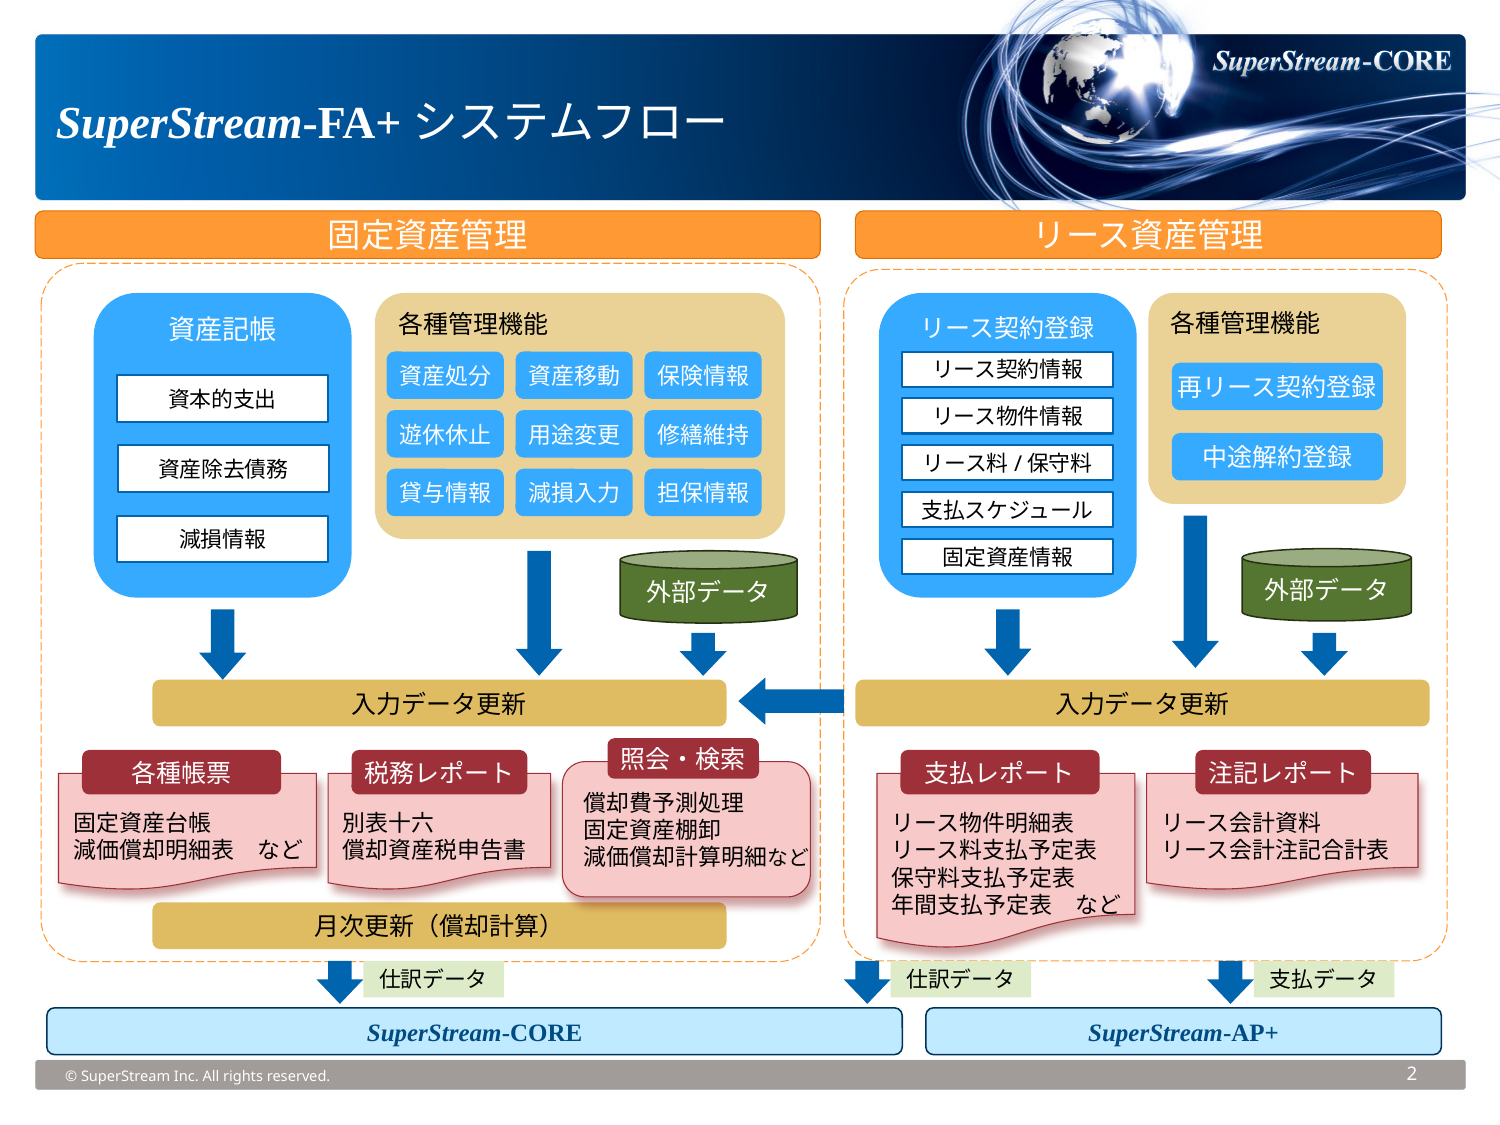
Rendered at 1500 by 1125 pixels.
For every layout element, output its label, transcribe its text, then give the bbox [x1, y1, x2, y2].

text_box 固定資産台帳 減価償却明細表 など [58, 773, 317, 890]
text_box 資本的支出 [115, 373, 330, 424]
title SuperStream-FA+システムフロー [41, 35, 1376, 201]
footer © SuperStream Inc. All rights reserved. [50, 1059, 423, 1094]
text_box 減損情報 [115, 513, 330, 564]
text_box [984, 609, 1032, 676]
text_box リース資産管理 [855, 210, 1442, 259]
text_box 用途変更 [515, 410, 633, 458]
text_box リース物件明細表 リース料支払予定表 保守料支払予定表 年間支払予定表 など [877, 773, 1135, 948]
text_box 償却費予測処理 固定資産棚卸 減価償却計算明細など [562, 761, 811, 897]
text_box 外部データ [1240, 546, 1414, 624]
text_box SuperStream-AP+ [923, 1005, 1444, 1057]
text_box 仕訳データ [363, 960, 504, 998]
text_box 資産移動 [515, 351, 633, 399]
text_box 再リース契約登録 [1171, 362, 1383, 411]
text_box 資産除去債務 [116, 443, 331, 494]
text_box [1171, 515, 1219, 668]
text_box [1300, 632, 1348, 676]
text_box 各種管理機能 [374, 292, 786, 540]
text_box 減損入力 [515, 468, 633, 517]
text_box SuperStream-CORE [44, 1005, 905, 1057]
text_box 支払データ [1253, 960, 1395, 998]
text_box 資産処分 [386, 351, 504, 399]
text_box 税務レポート [351, 749, 528, 795]
text_box 照会・検索 [607, 738, 760, 779]
text_box [1206, 960, 1253, 1004]
text_box リース物件情報 [900, 396, 1115, 436]
text_box リース契約登録 [878, 292, 1137, 598]
picture [0, 0, 1500, 1125]
text_box [738, 677, 844, 725]
text_box 仕訳データ [890, 960, 1032, 998]
text_box 入力データ更新 [152, 679, 727, 727]
text_box 別表十六 償却資産税申告書 [328, 773, 551, 890]
text_box 貸与情報 [386, 468, 504, 517]
text_box 外部データ [617, 548, 800, 626]
text_box 担保情報 [644, 468, 762, 517]
text_box [679, 632, 727, 676]
text_box 修繕維持 [644, 410, 762, 458]
text_box [843, 269, 1448, 961]
text_box 入力データ更新 [855, 679, 1430, 727]
text_box 固定資産管理 [35, 210, 821, 259]
text_box リース会計資料 リース会計注記合計表 [1146, 773, 1418, 890]
text_box リース料/保守料 [900, 443, 1115, 483]
text_box 月次更新（償却計算） [152, 902, 727, 950]
text_box 資産記帳 [93, 292, 352, 598]
text_box [843, 960, 890, 1004]
text_box [316, 960, 363, 1004]
text_box 中途解約登録 [1171, 432, 1383, 481]
text_box [41, 263, 821, 962]
text_box 注記レポート [1195, 749, 1372, 795]
text_box リース契約情報 [900, 349, 1115, 389]
text_box 保険情報 [644, 351, 762, 399]
text_box 支払レポート [900, 749, 1100, 795]
text_box [199, 609, 247, 680]
text_box 遊休休止 [386, 410, 504, 458]
text_box 固定資産情報 [900, 537, 1115, 576]
text_box [515, 550, 563, 676]
text_box 各種帳票 [81, 749, 282, 795]
text_box 各種管理機能 [1148, 292, 1407, 504]
text_box 支払スケジュール [900, 490, 1115, 529]
slide_number 2 [1299, 1060, 1418, 1090]
